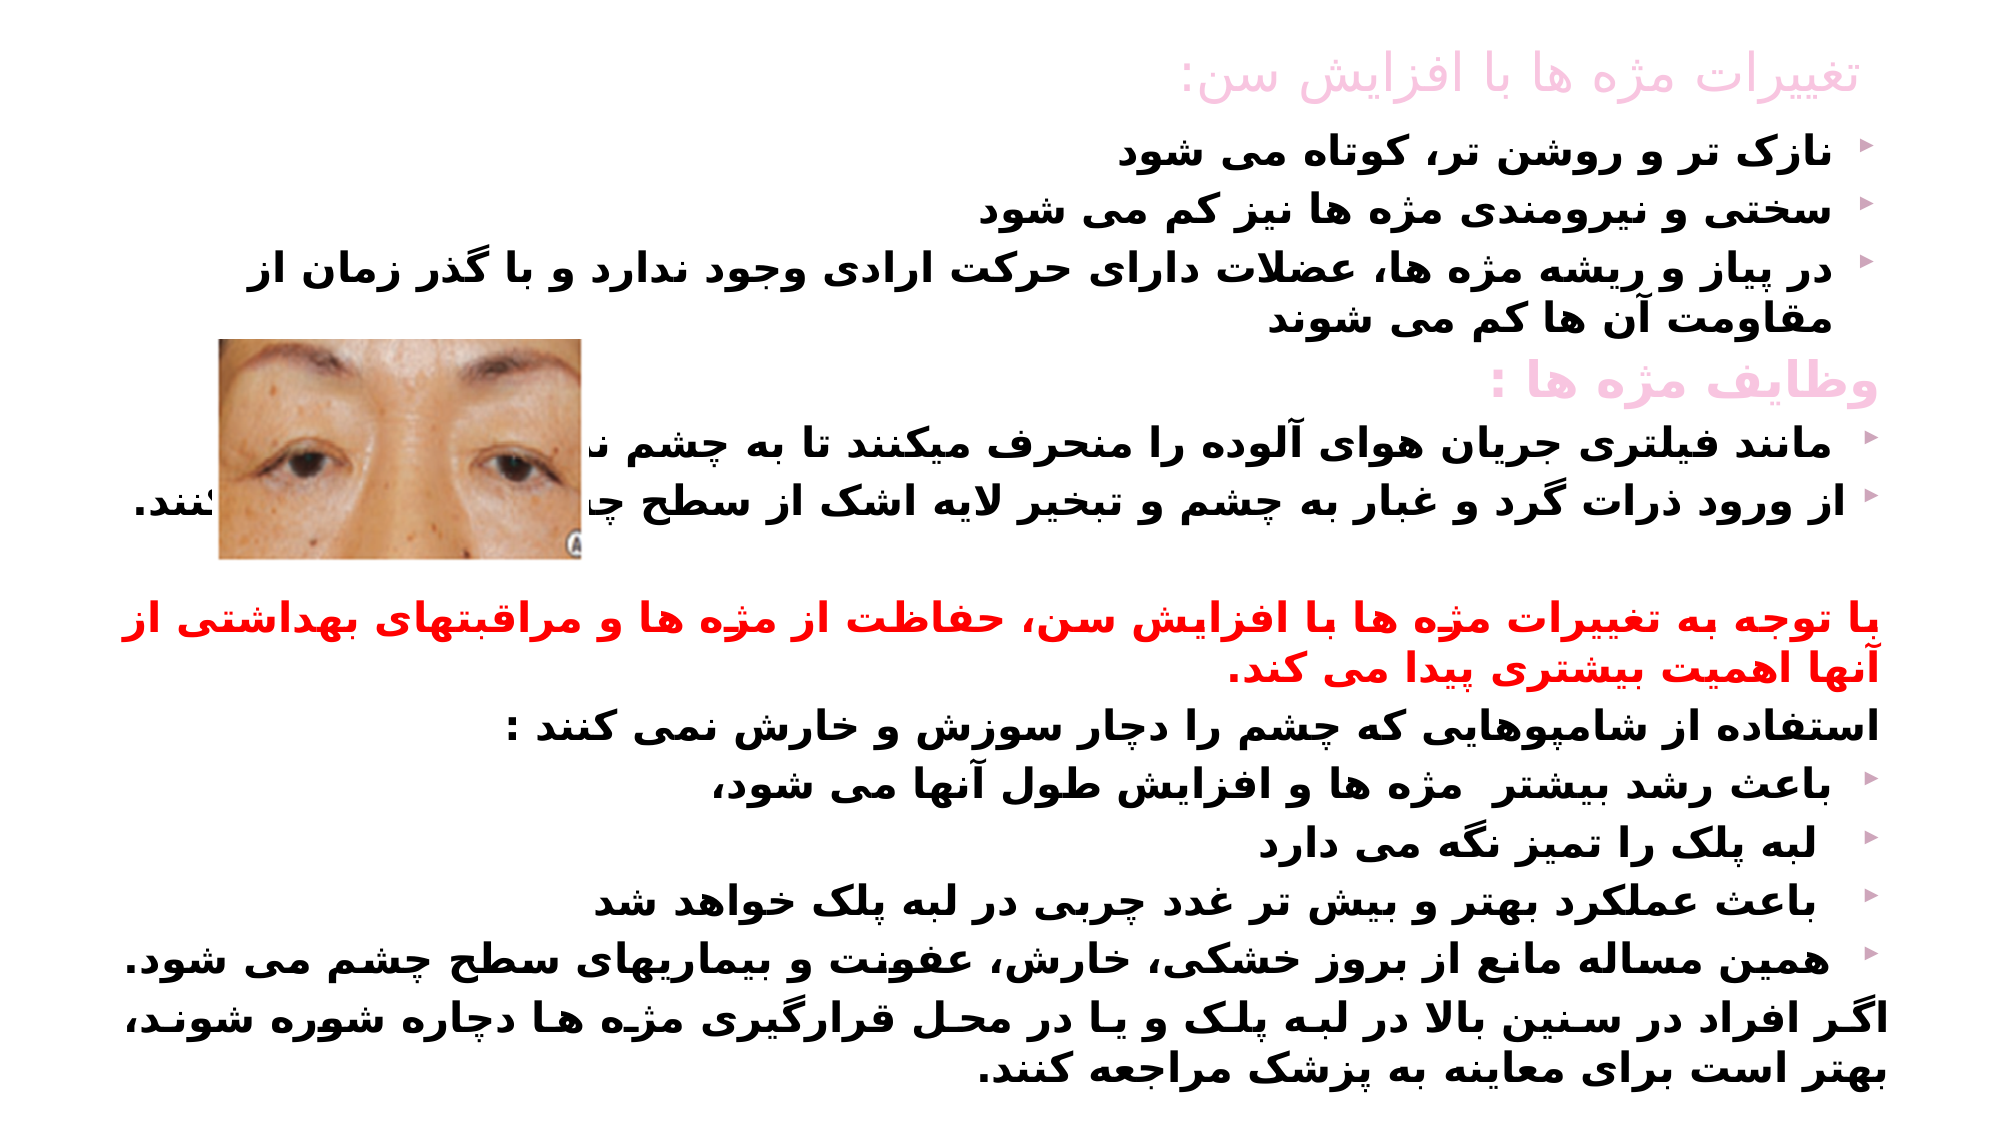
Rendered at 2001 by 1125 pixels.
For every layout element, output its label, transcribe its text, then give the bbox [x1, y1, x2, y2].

text_box وظایف مژه ها : مانند فیلتری جریان هوای آلوده را منحرف میکنند تا به چشم نرسد از ورود ذرات گرد و غبار به چشم و تبخیر لایه اشک از سطح چشم جلوگیری می کنند. با توجه به تغییرات مژه ها با افزایش سن، حفاظت از مژه ها و مراقبتهای بهداشتی از آنها اهمیت بیشتری پیدا می کند. استفاده از شامپوهایی که چشم را دچار سوزش و خارش نمی کنند : باعث رشد بیشتر مژه ها و افزایش طول آنها می شود، لبه پلک را تمیز نگه می دارد باعث عملکرد بهتر و بیش تر غدد چربی در لبه پلک خواهد شد همین مساله مانع از بروز خشکی، خارش، عفونت و بیماریهای سطح چشم می شود. اگر افراد در سنین بالا در لبه پلک و یا در محل قرارگیری مژه ها دچاره شوره شوند، بهتر است برای معاینه به پزشک مراجعه کنند. [109, 339, 1914, 1099]
subtitle نازک تر و روشن تر، کوتاه می شود سختی و نیرومندی مژه ها نیز کم می شود در پیاز و ریشه مژه ها، عضلات دارای حرکت ارادی وجود ندارد و با گذر زمان از مقاومت آن ها کم می شوند [81, 116, 1910, 326]
text_box تغییرات مژه ها با افزایش سن: [1161, 11, 1880, 129]
picture [212, 339, 589, 563]
